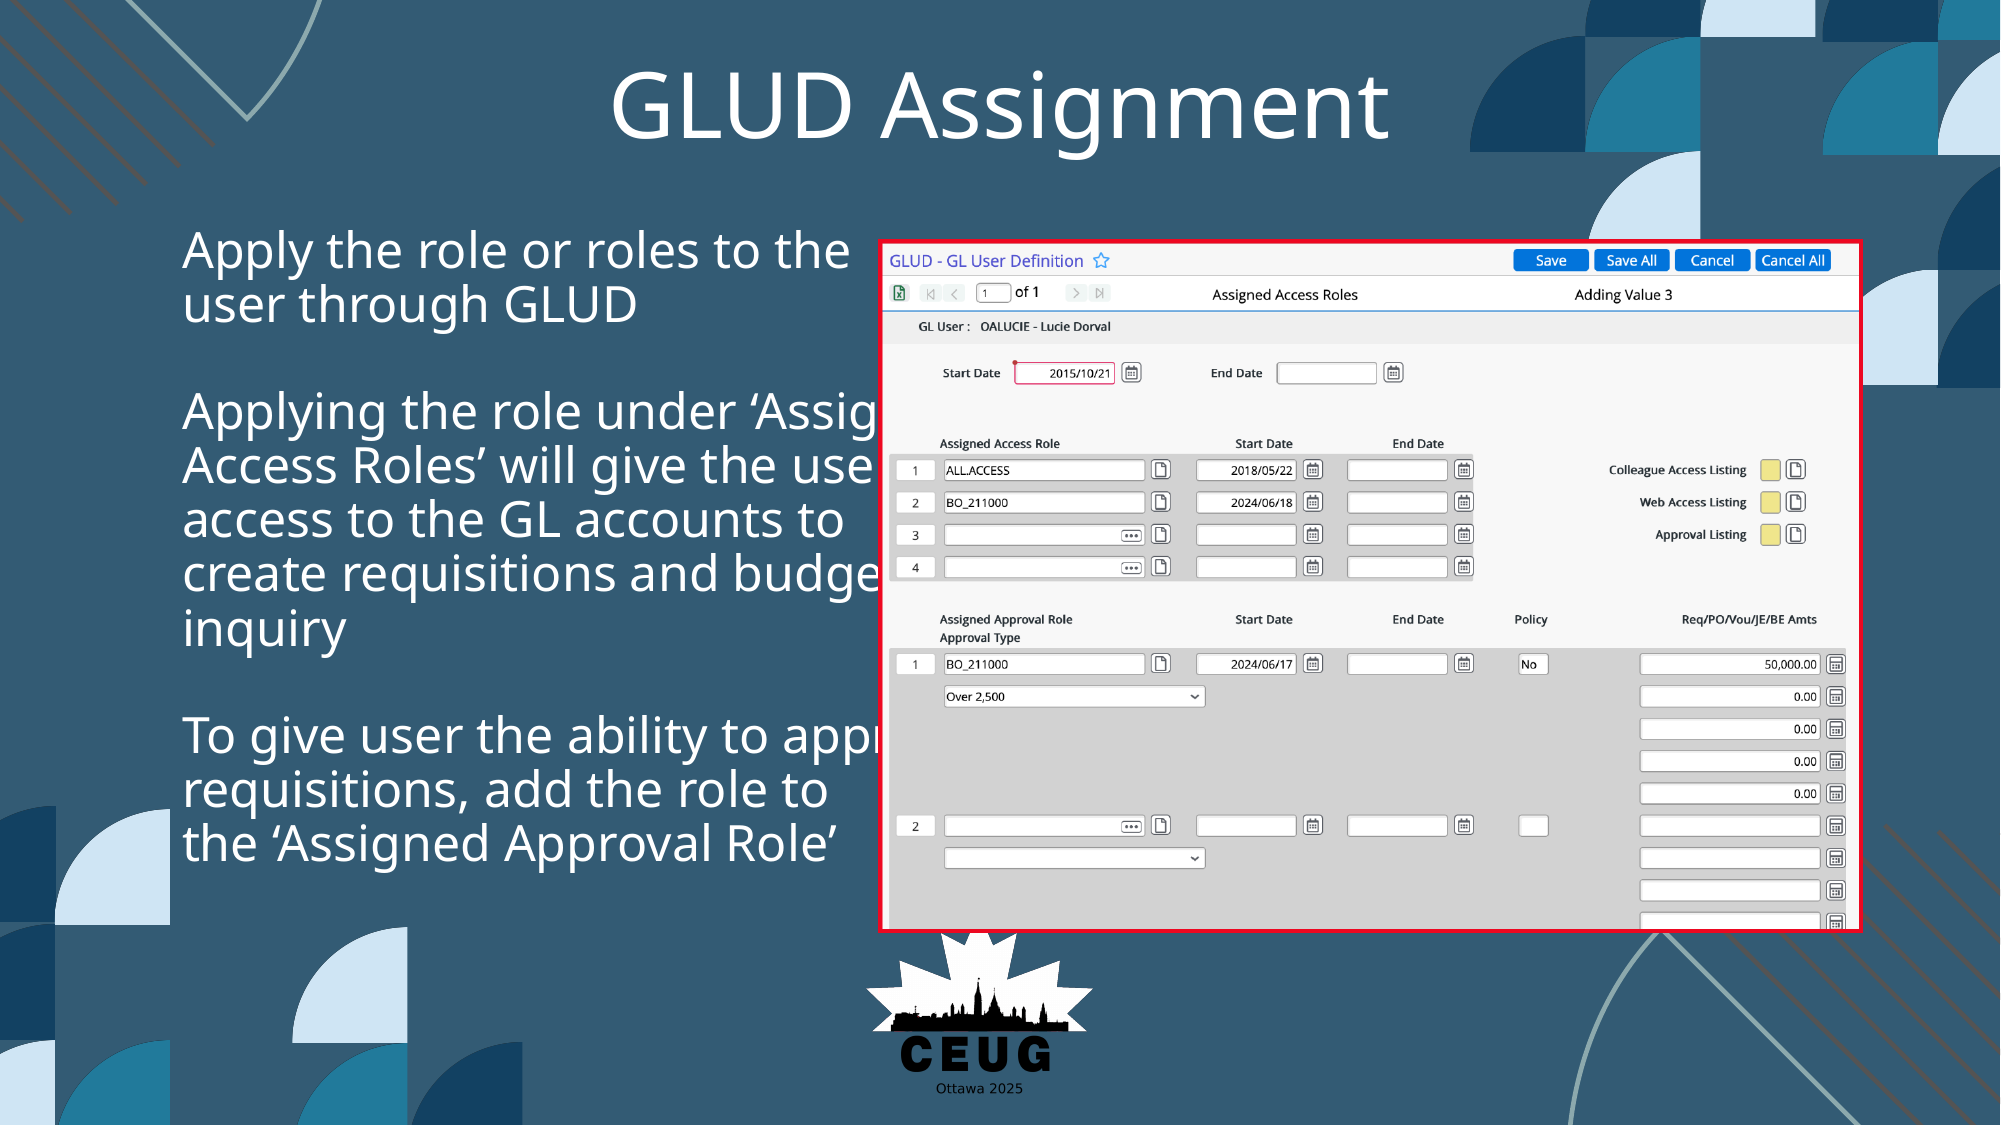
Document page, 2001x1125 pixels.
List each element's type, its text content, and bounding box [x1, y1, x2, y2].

picture [0, 806, 170, 1125]
text_box GLUD Assignment [137, 0, 1863, 218]
title Apply the role or roles to the user through GLUD Applying the role under ‘Assigned Access Roles’ will give the user access to the GL accounts to create requisitions and budget inquiry To give user the ability to approve requisitions, add the role to the ‘Assigned Approval Role’ [167, 218, 1863, 995]
picture [877, 0, 2001, 933]
picture [292, 995, 523, 1125]
picture [866, 995, 1093, 1100]
